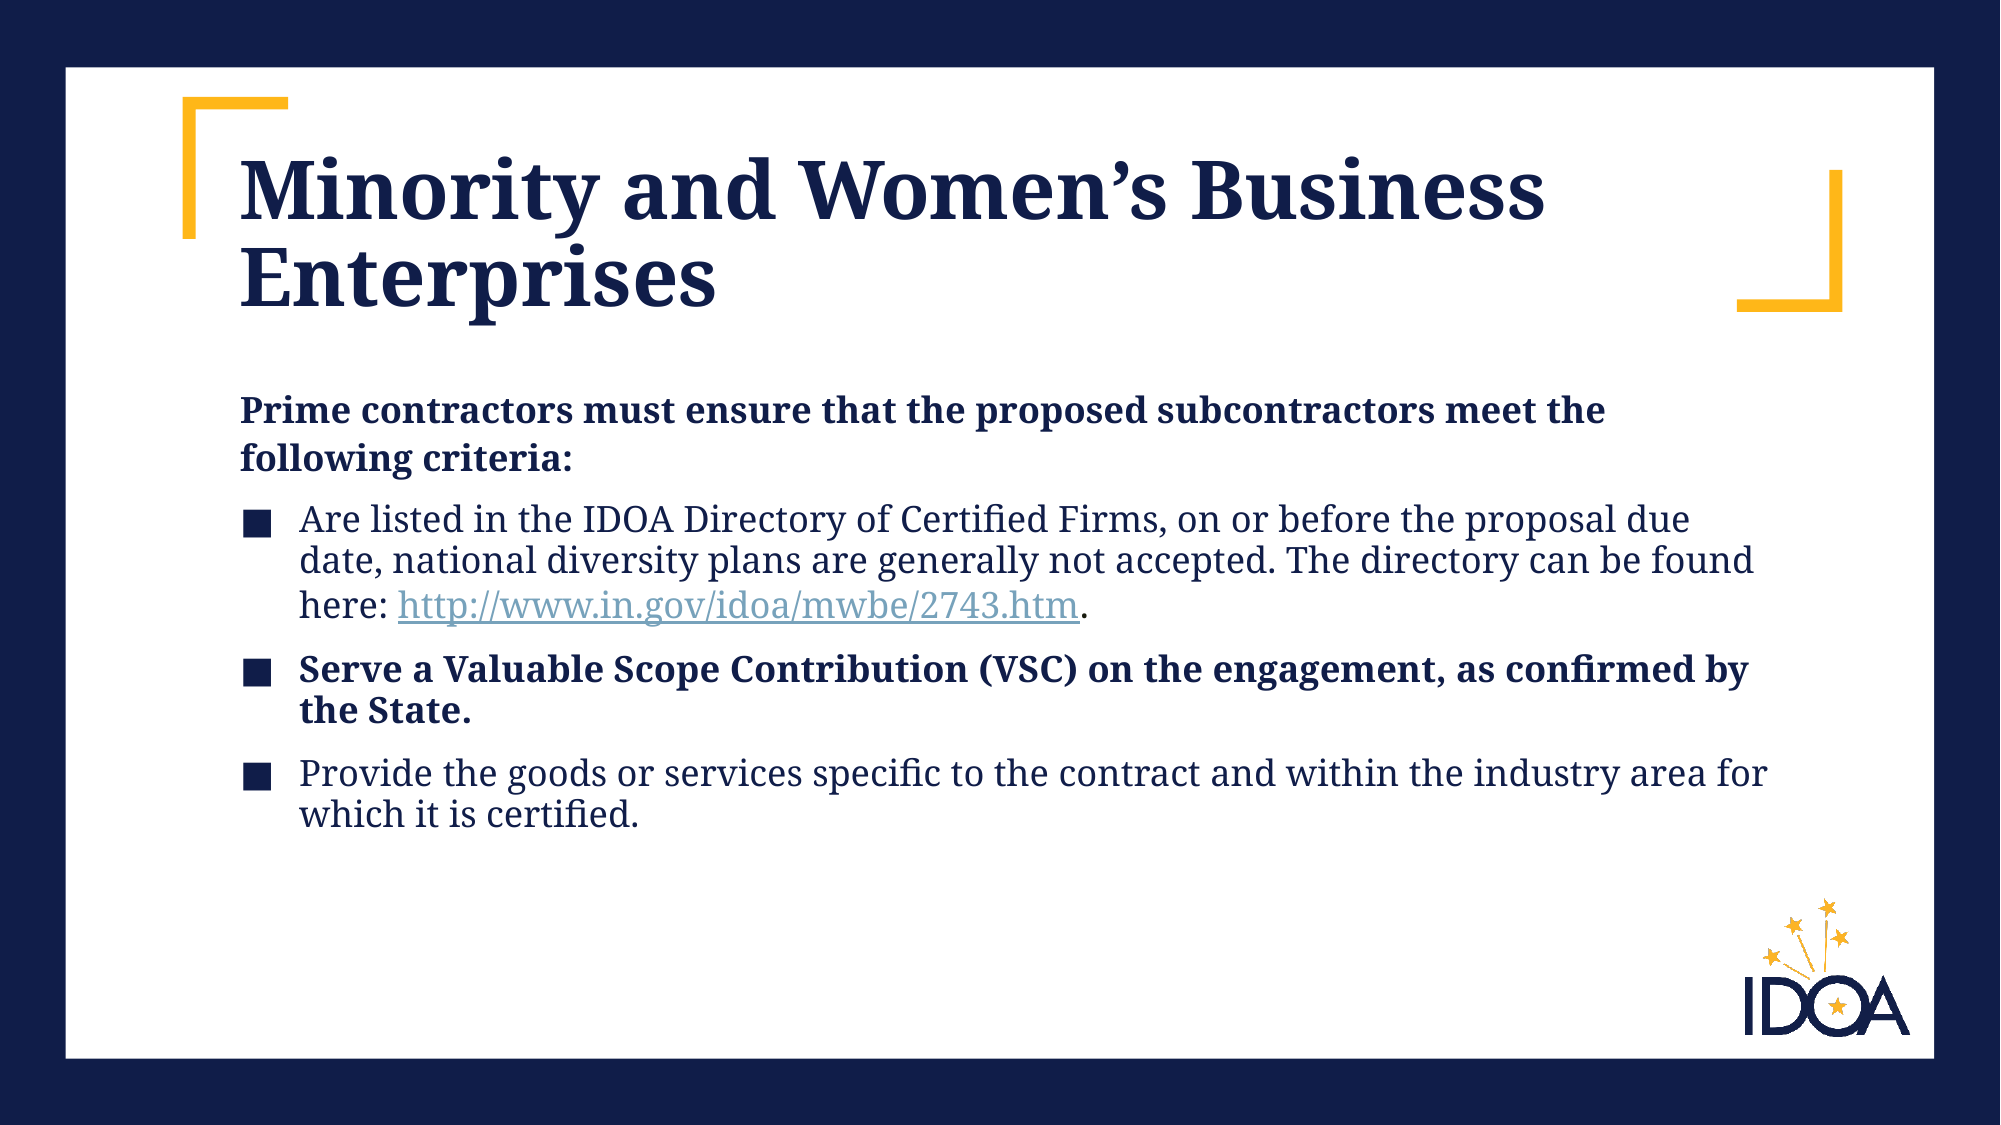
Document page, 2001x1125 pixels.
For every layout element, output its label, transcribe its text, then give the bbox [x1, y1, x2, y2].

title Minority and Women’s Business Enterprises [225, 142, 1800, 279]
list Prime contractors must ensure that the proposed subcontractors meet the following criteria: Are listed in the IDOA Directory of Certified Firms, on or before the proposal due date, national diversity plans are generally not accepted. The directory can be found here: http://www.in.gov/idoa/mwbe/2743.htm. Serve a Valuable Scope Contribution (VSC) on the engagement, as confirmed by the State. Provide the goods or services specific to the contract and within the industry area for which it is certified. [225, 375, 1800, 843]
picture [1702, 857, 1959, 1114]
